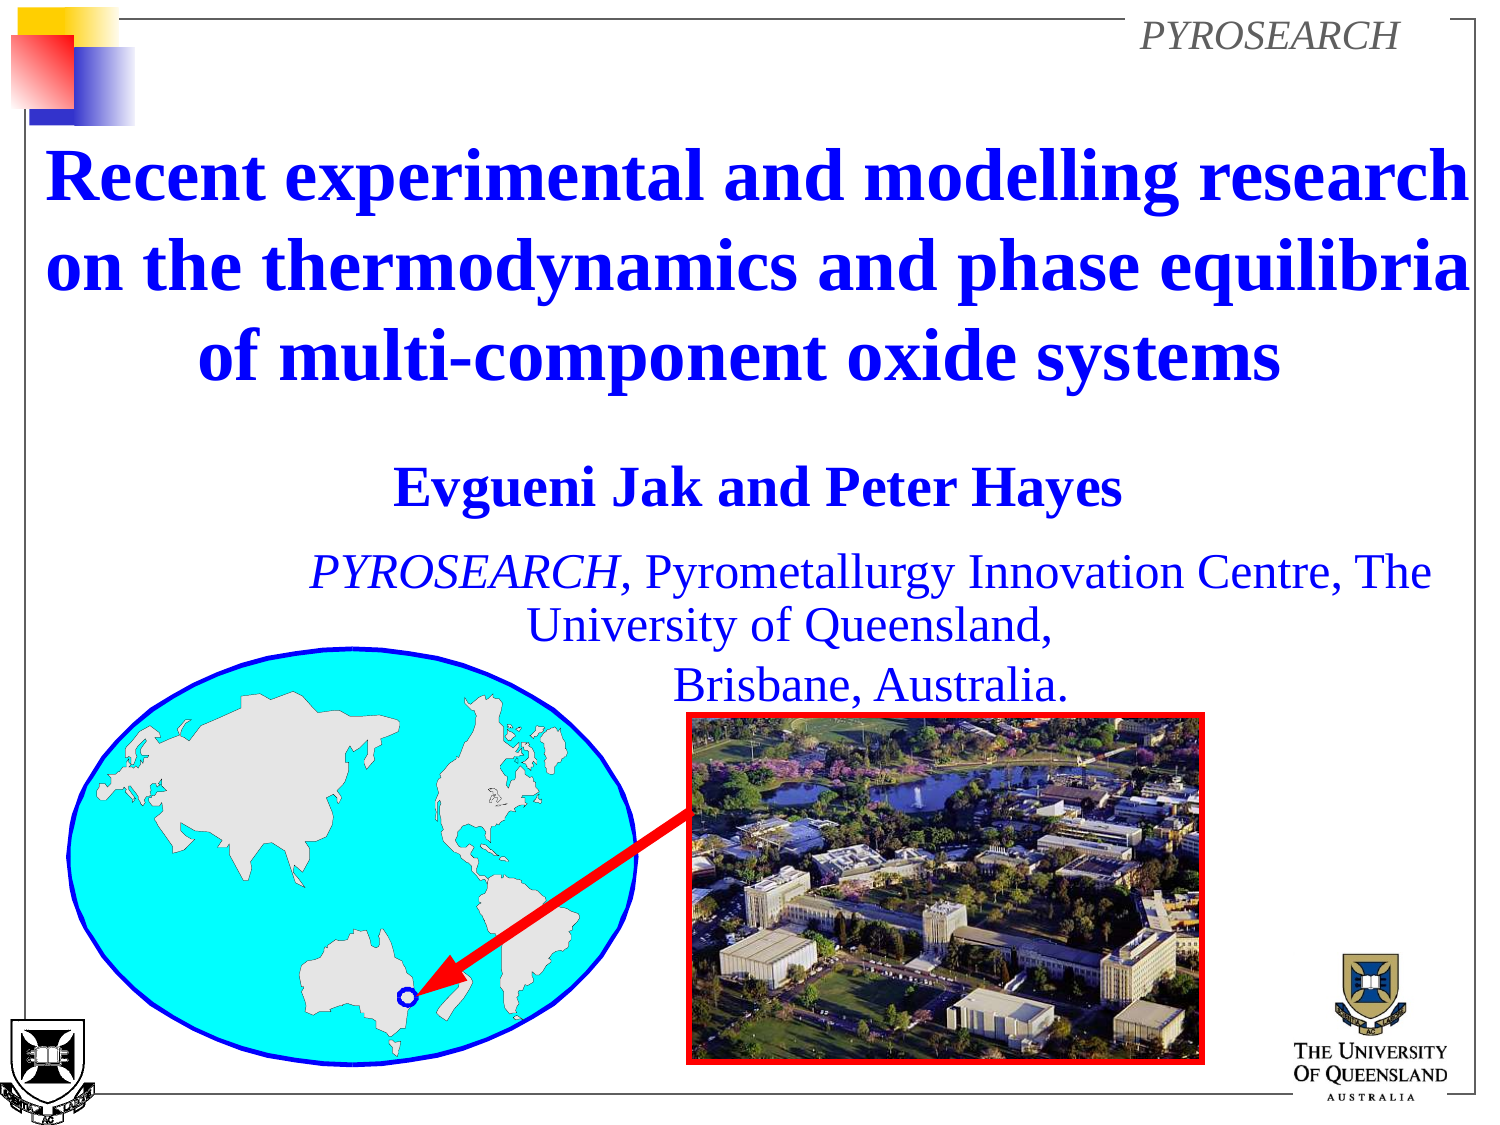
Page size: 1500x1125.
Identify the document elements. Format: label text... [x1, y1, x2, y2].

picture [1292, 952, 1448, 1101]
text_box Recent experimental and modelling research on the thermodynamics and phase equilibria of multi-component oxide systems Evgueni Jak and Peter Hayes PYROSEARCH, Pyrometallurgy Innovation Centre, The University of Queensland, Brisbane, Australia. [21, 49, 1496, 835]
picture [64, 644, 641, 1069]
picture [691, 717, 1200, 1059]
